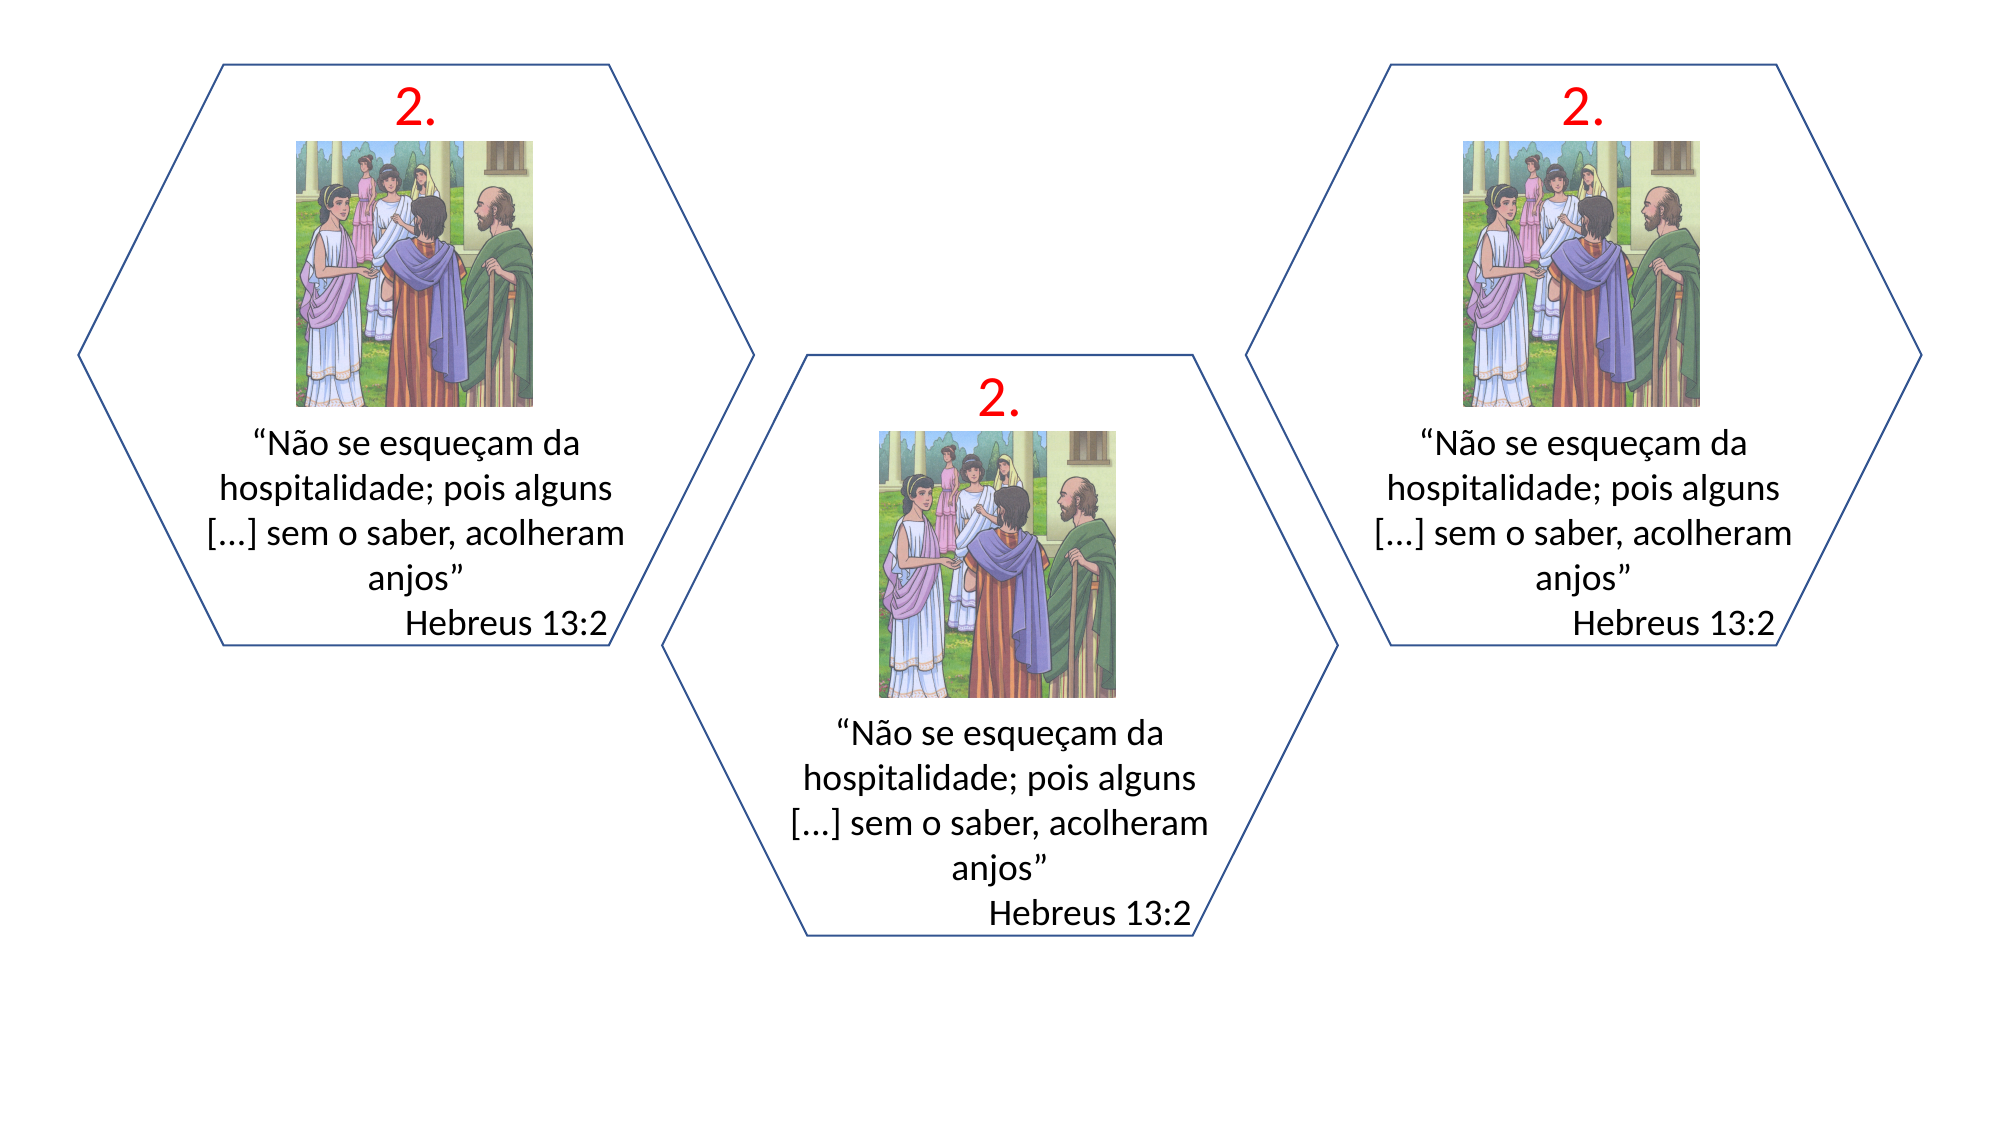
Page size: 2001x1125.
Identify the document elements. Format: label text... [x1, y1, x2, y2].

picture [295, 141, 533, 407]
text_box 2. “Não se esqueçam da hospitalidade; pois alguns [...] sem o saber, acolheram anjos” Hebreus 13:2 . [77, 63, 756, 647]
text_box 2. “Não se esqueçam da hospitalidade; pois alguns [...] sem o saber, acolheram anjos” Hebreus 13:2 . [660, 353, 1339, 937]
picture [879, 431, 1116, 698]
text_box 2. “Não se esqueçam da hospitalidade; pois alguns [...] sem o saber, acolheram anjos” Hebreus 13:2 . [1244, 63, 1923, 647]
picture [1463, 141, 1700, 407]
